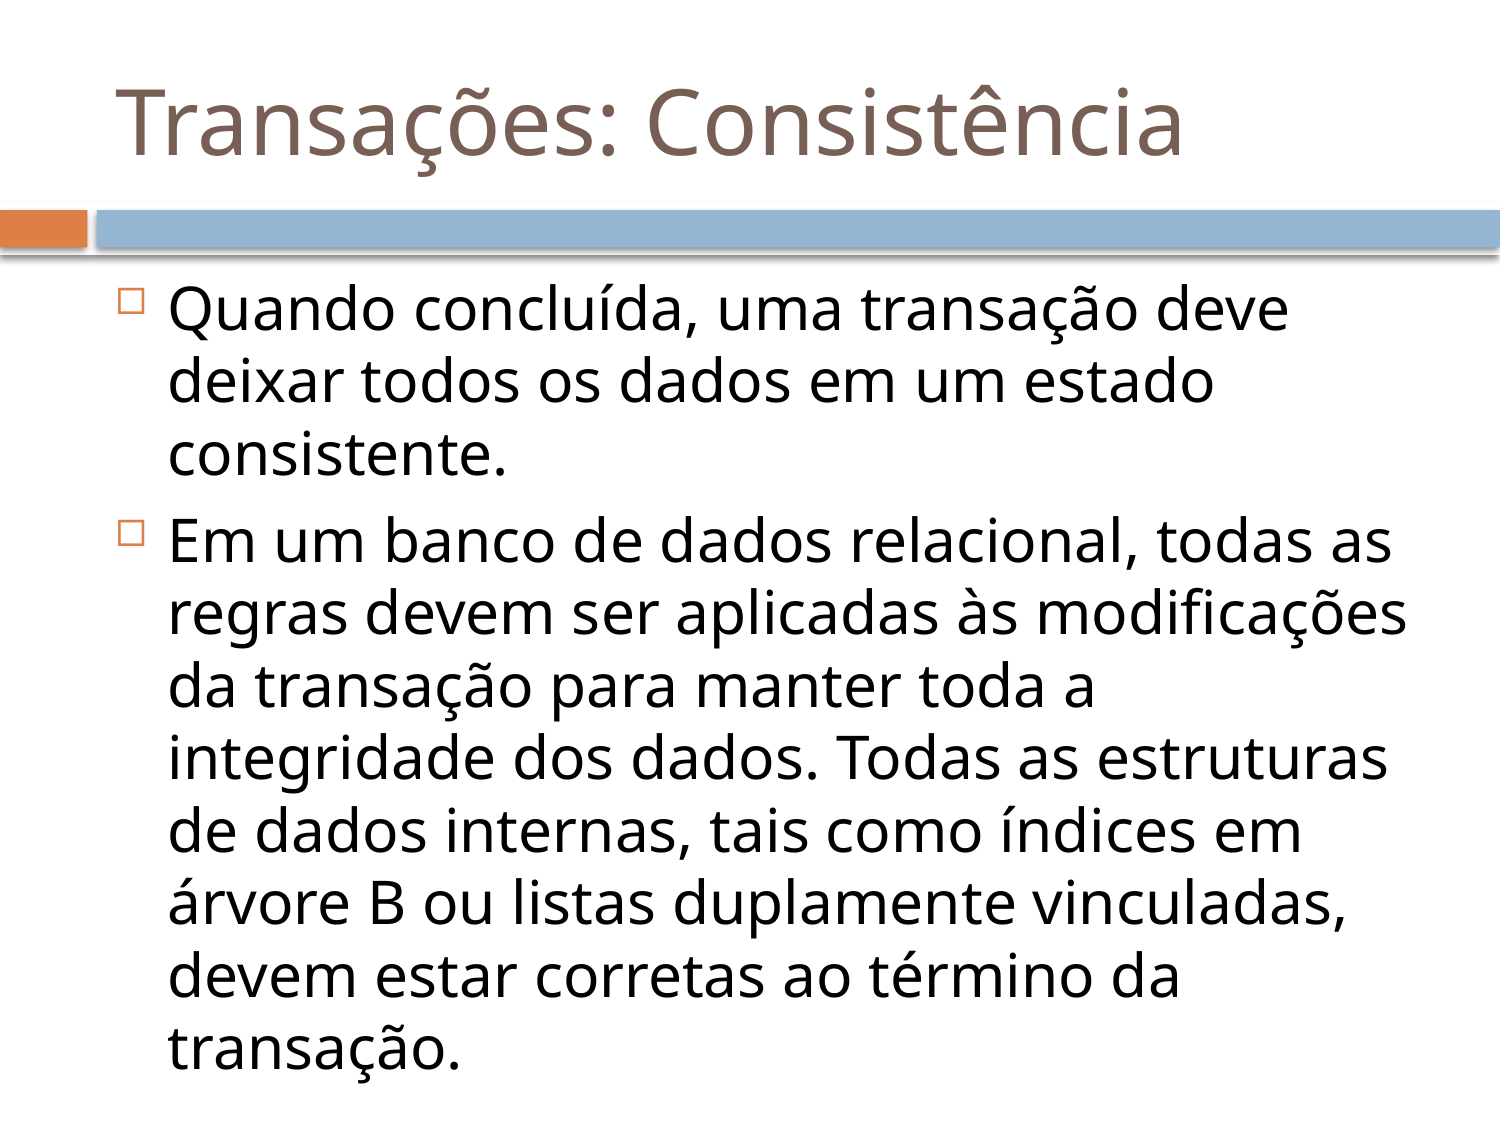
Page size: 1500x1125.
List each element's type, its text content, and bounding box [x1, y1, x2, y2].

title Transações: Consistência [100, 37, 1438, 200]
list Quando concluída, uma transação deve deixar todos os dados em um estado consistente. Em um banco de dados relacional, todas as regras devem ser aplicadas às modificações da transação para manter toda a integridade dos dados. Todas as estruturas de dados internas, tais como índices em árvore B ou listas duplamente vinculadas, devem estar corretas ao término da transação. [100, 262, 1438, 1000]
